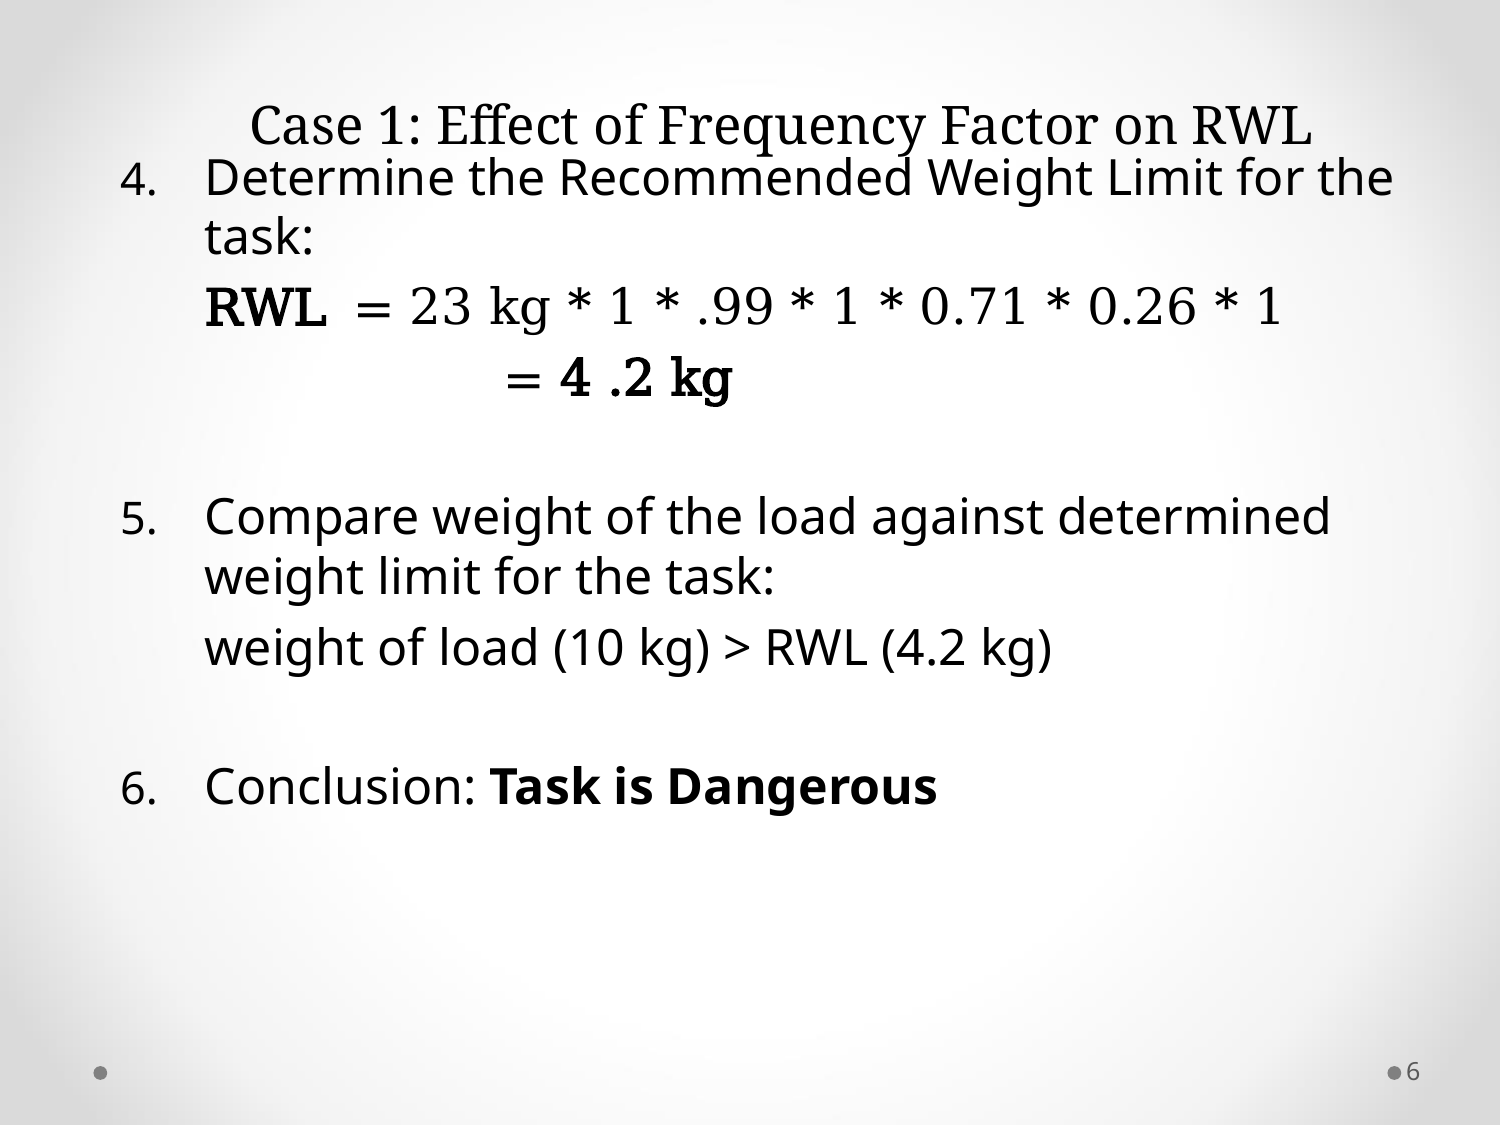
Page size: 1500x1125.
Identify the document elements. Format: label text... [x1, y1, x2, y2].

list Determine the Recommended Weight Limit for the task: RWL = 23 kg * 1 * .99 * 1 * 0.71 * 0.26 * 1 = 4 .2 kg Compare weight of the load against determined weight limit for the task: weight of load (10 kg) > RWL (4.2 kg) Conclusion: Task is Dangerous [87, 137, 1438, 1113]
slide_number 6 [1401, 1042, 1494, 1103]
title Case 1: Effect of Frequency Factor on RWL [62, 62, 1500, 163]
picture [0, 0, 1500, 1125]
